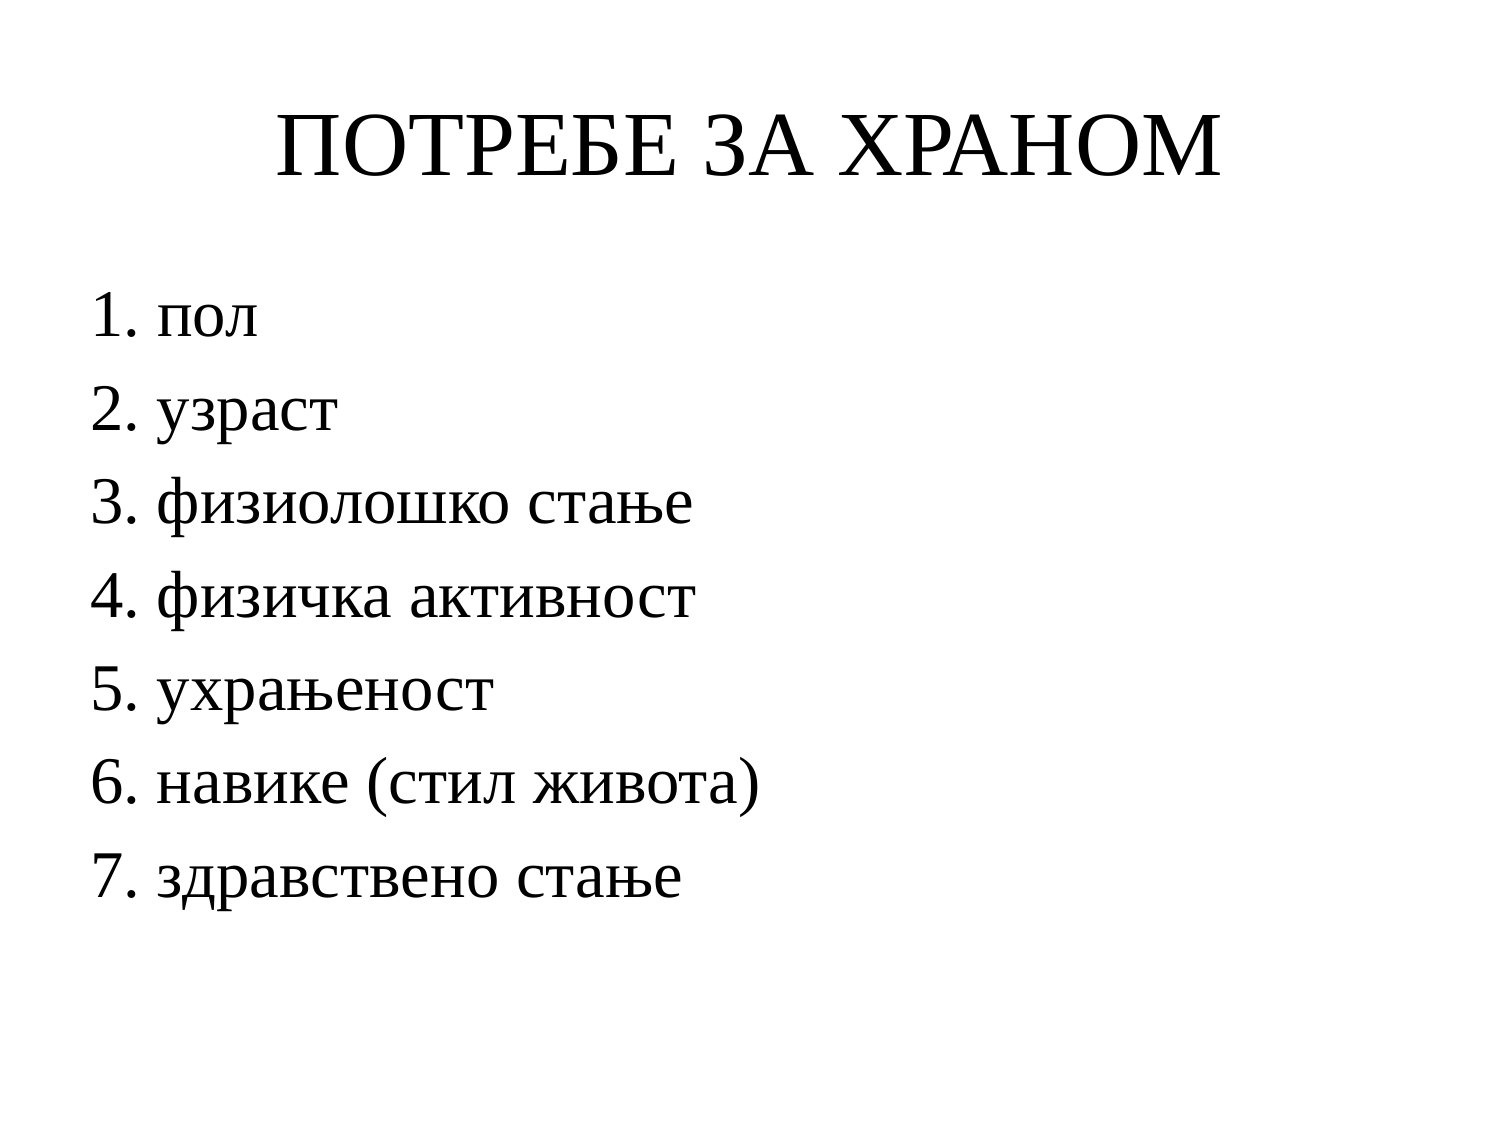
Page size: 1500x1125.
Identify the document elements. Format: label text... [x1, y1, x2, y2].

title ПОТРЕБЕ ЗА ХРАНОМ [75, 45, 1425, 233]
list 1. пол 2. узраст 3. физиолошко стање 4. физичка активност 5. ухрањеност 6. навике (стил живота) 7. здравствено стање [75, 262, 1425, 1005]
